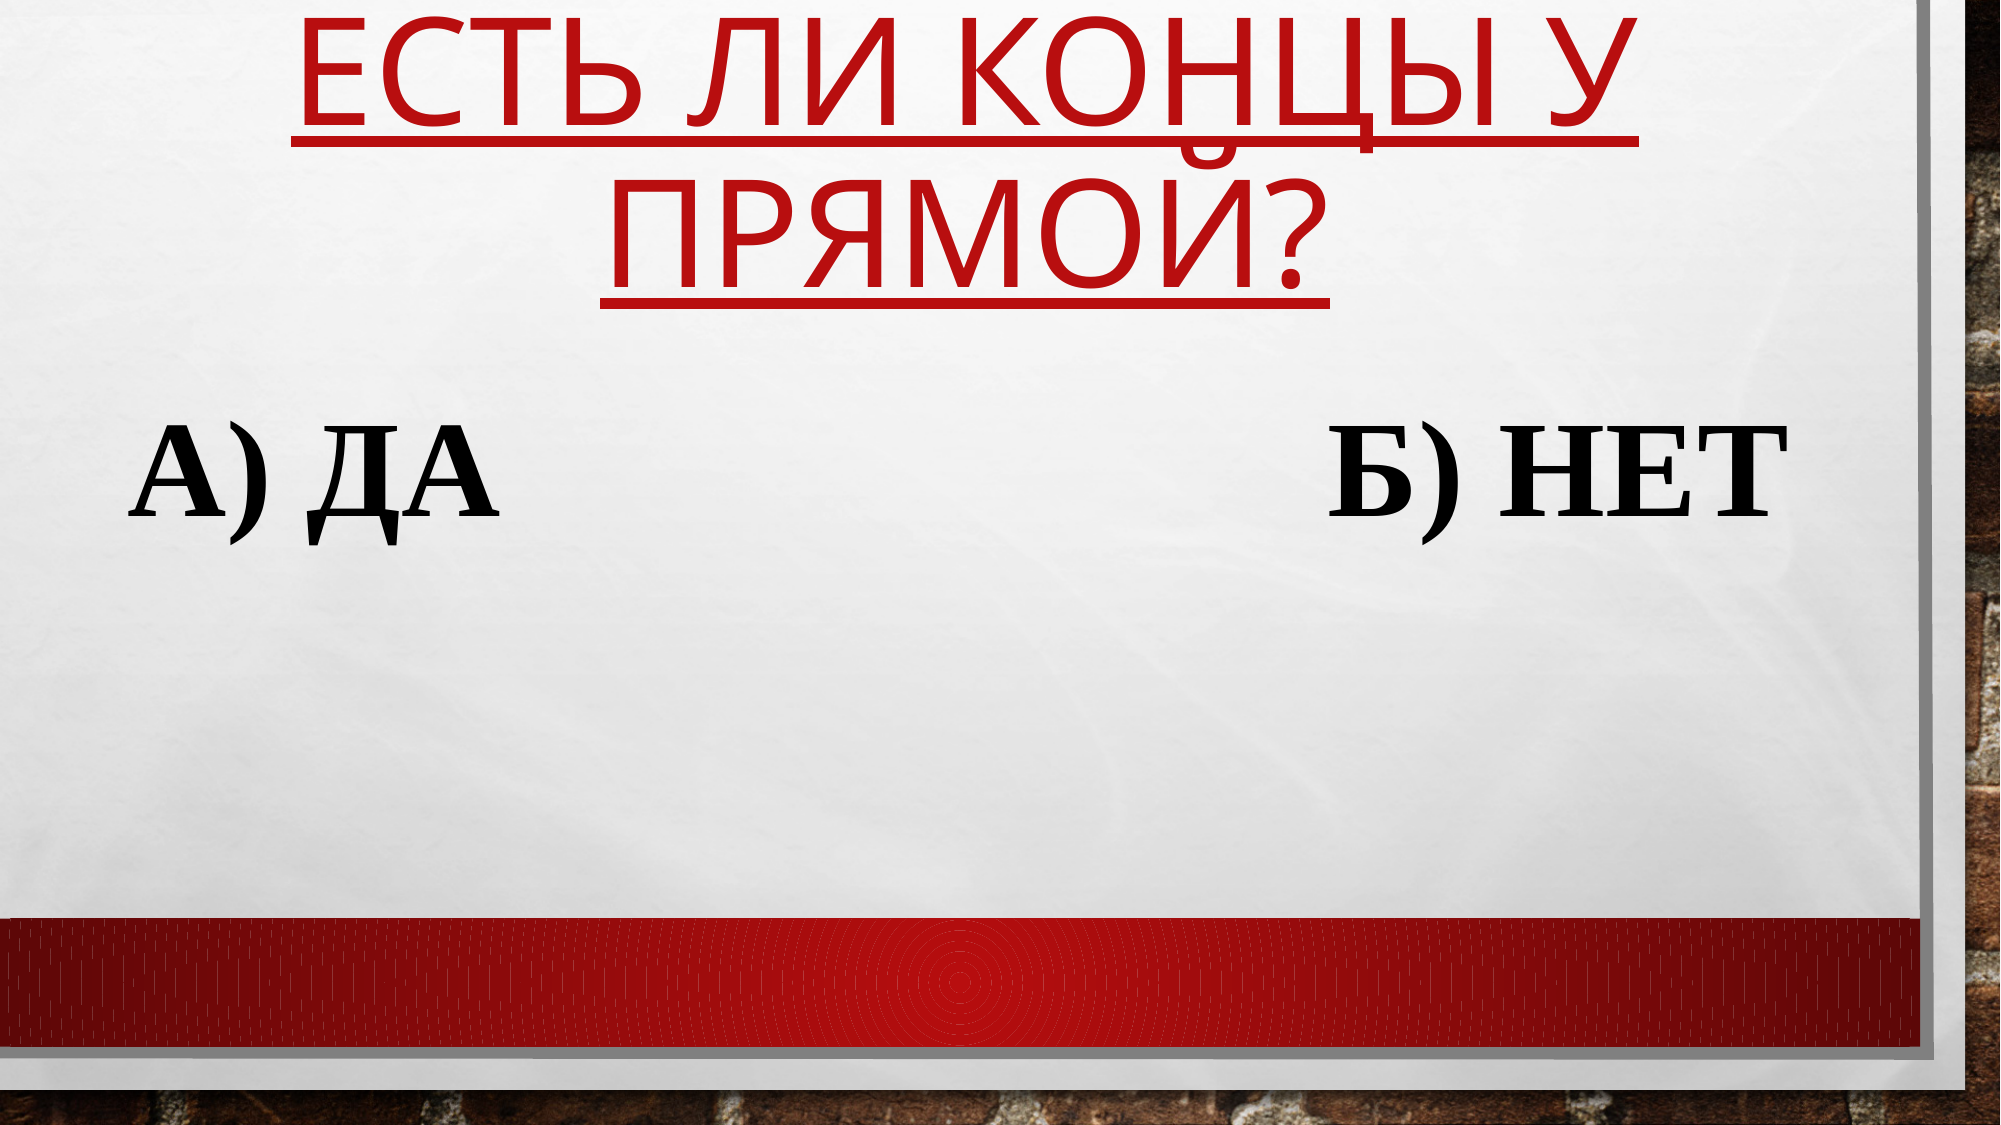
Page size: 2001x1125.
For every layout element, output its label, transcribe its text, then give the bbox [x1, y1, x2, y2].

list а) да б) нет [112, 338, 1818, 882]
title Есть ли концы у прямой? [56, 63, 1874, 253]
picture [0, 0, 2000, 1125]
